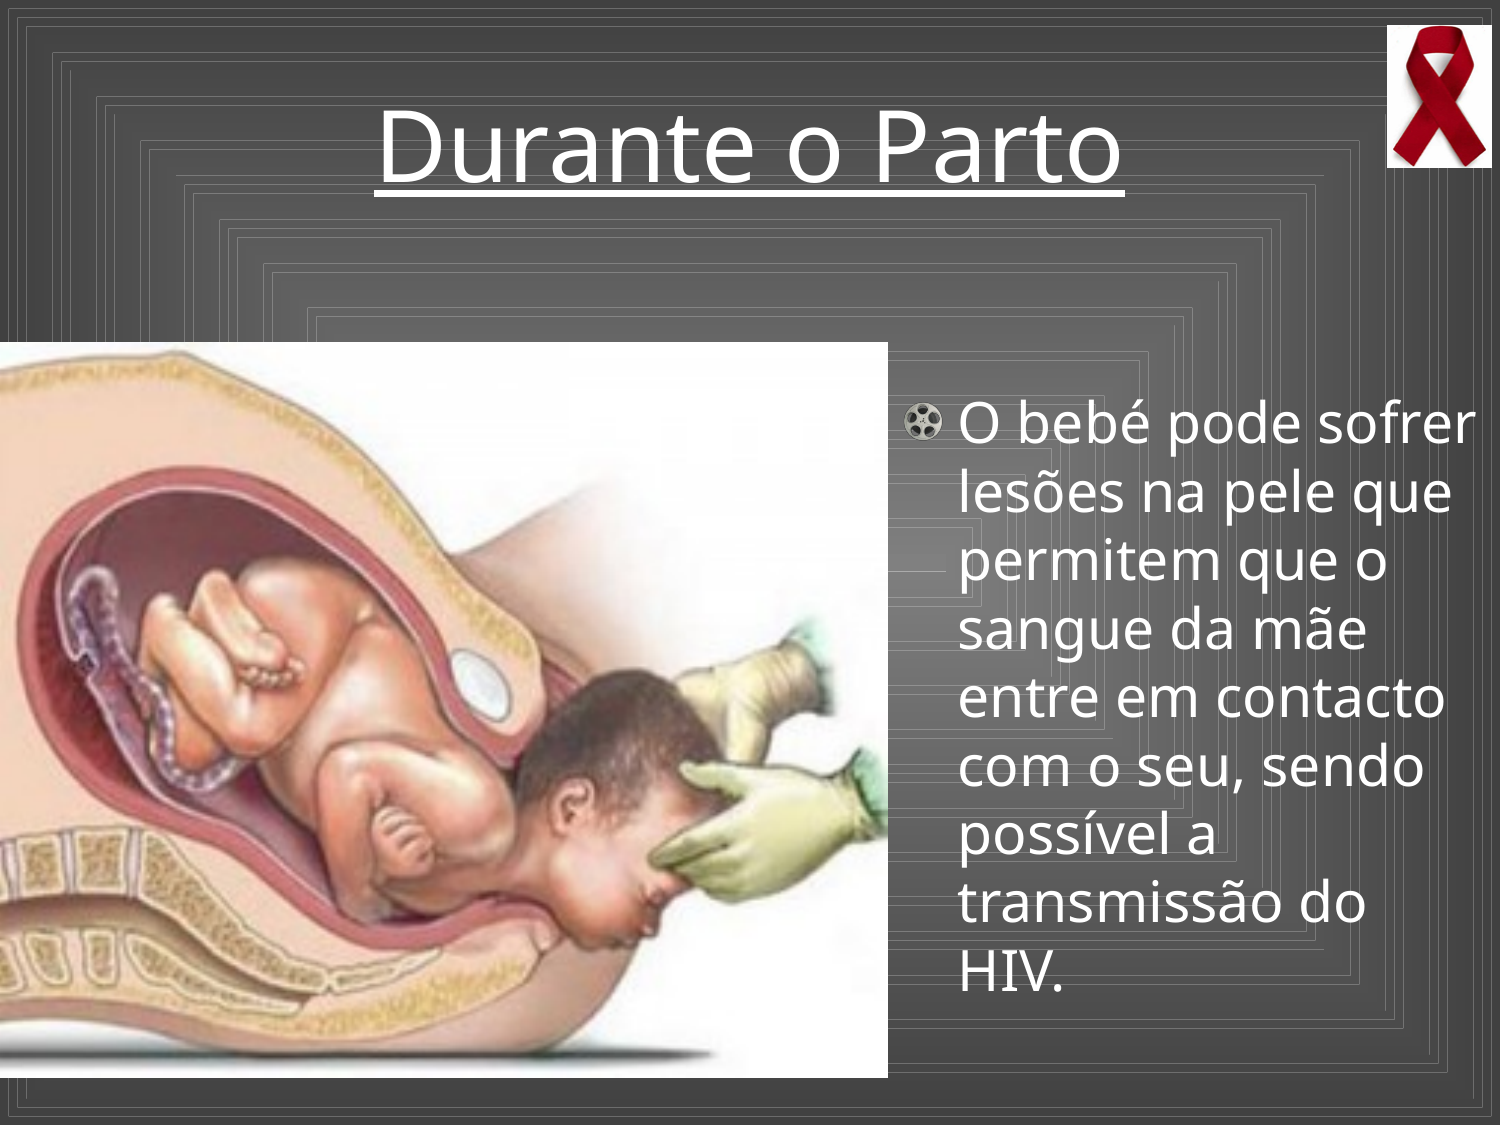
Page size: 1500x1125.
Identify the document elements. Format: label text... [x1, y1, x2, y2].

picture [1387, 25, 1492, 169]
list O bebé pode sofrer lesões na pele que permitem que o sangue da mãe entre em contacto com o seu, sendo possível a transmissão do HIV. [940, 379, 1500, 1078]
picture [0, 342, 888, 1078]
title Durante o Parto [112, 25, 1388, 260]
picture [902, 400, 944, 442]
